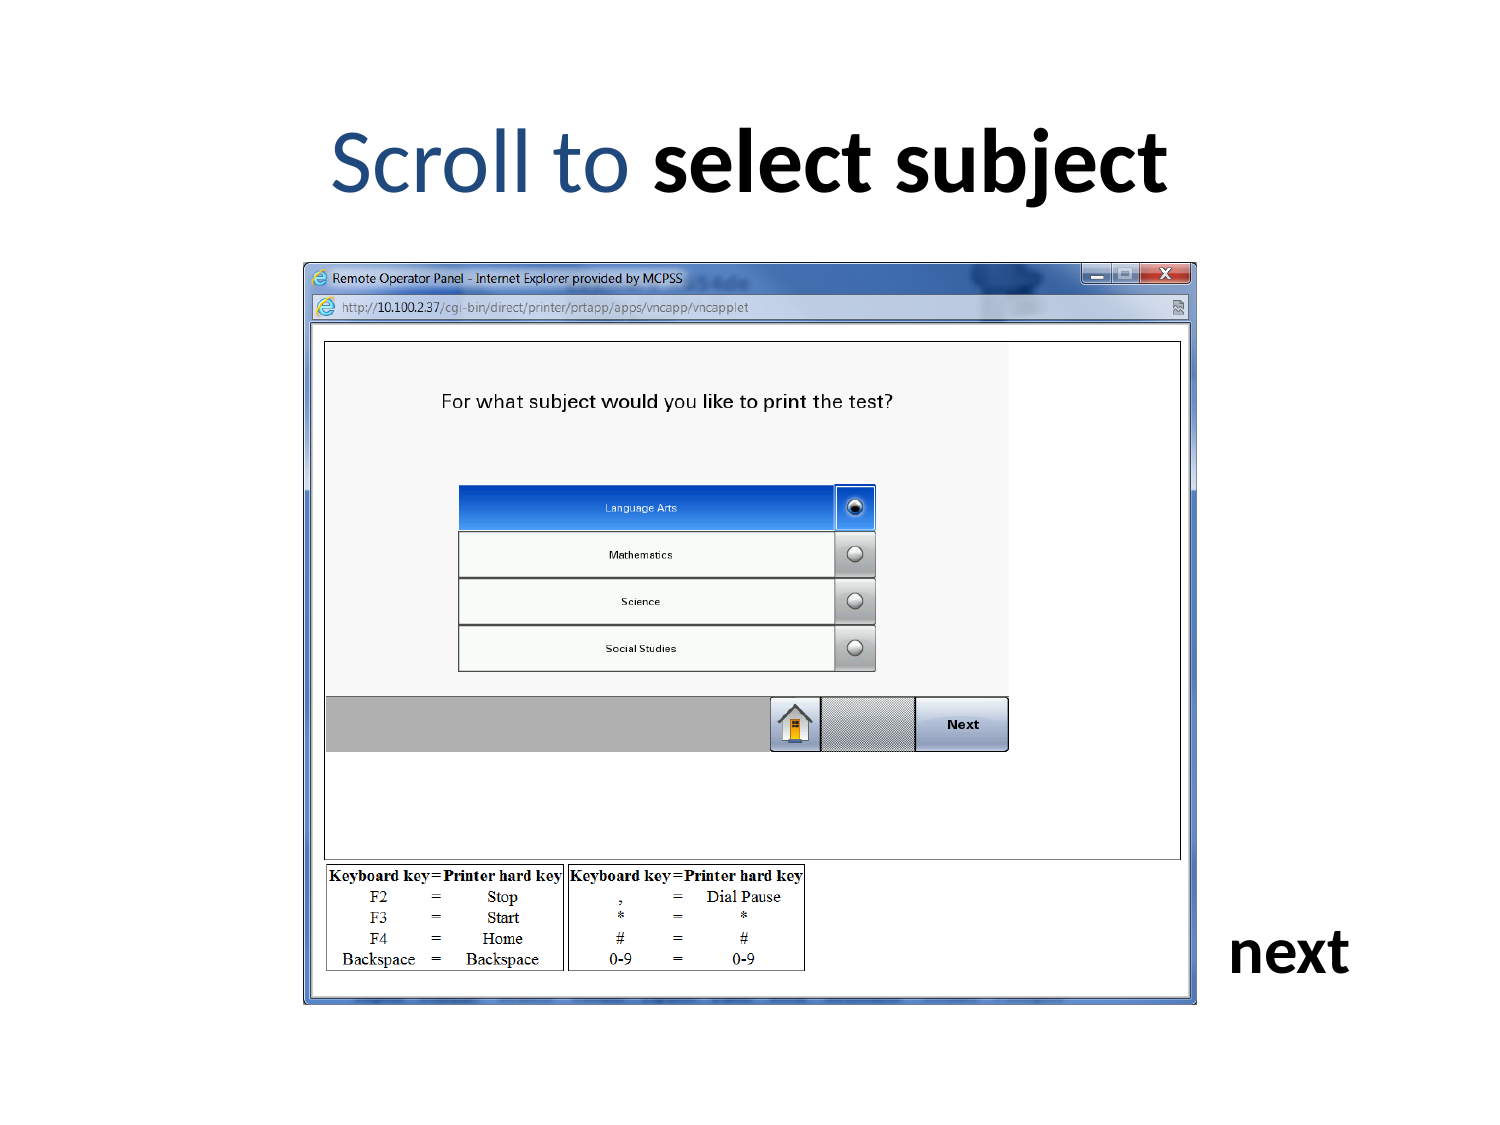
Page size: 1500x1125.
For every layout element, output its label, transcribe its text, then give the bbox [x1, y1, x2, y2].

title Scroll to select subject [75, 62, 1425, 250]
text_box next [1213, 899, 1366, 995]
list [303, 262, 1197, 1006]
